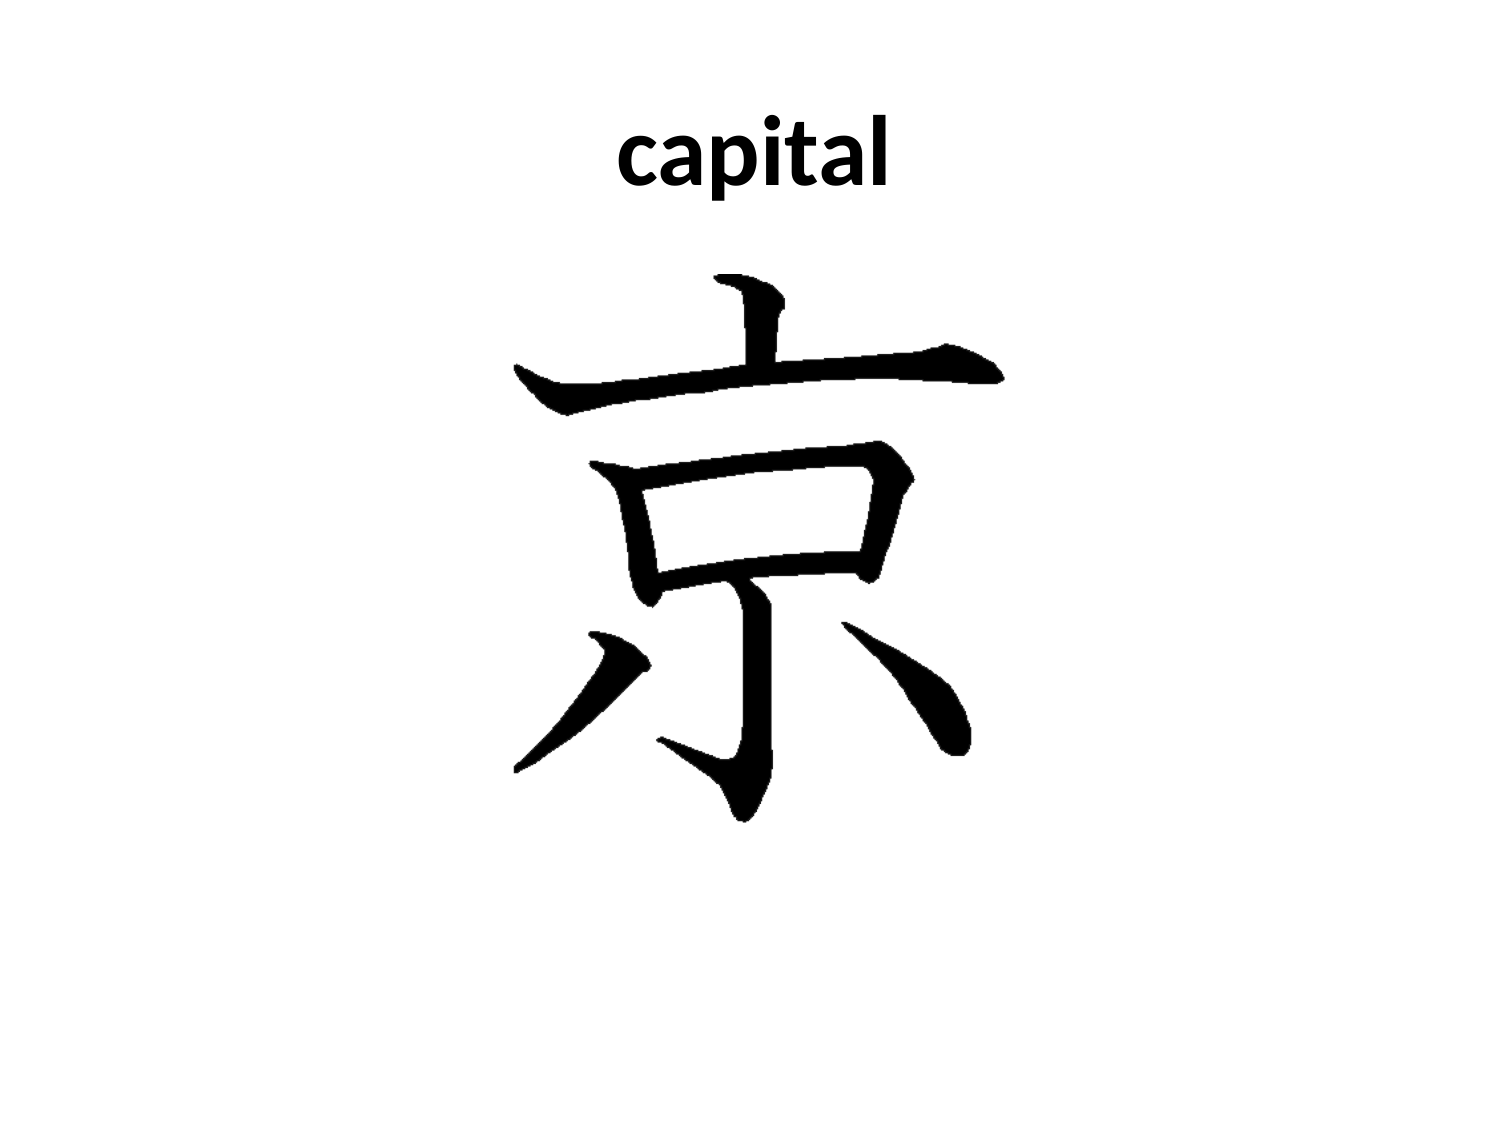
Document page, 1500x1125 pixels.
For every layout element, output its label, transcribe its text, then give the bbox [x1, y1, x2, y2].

picture [511, 274, 1013, 827]
text_box capital [581, 78, 927, 213]
